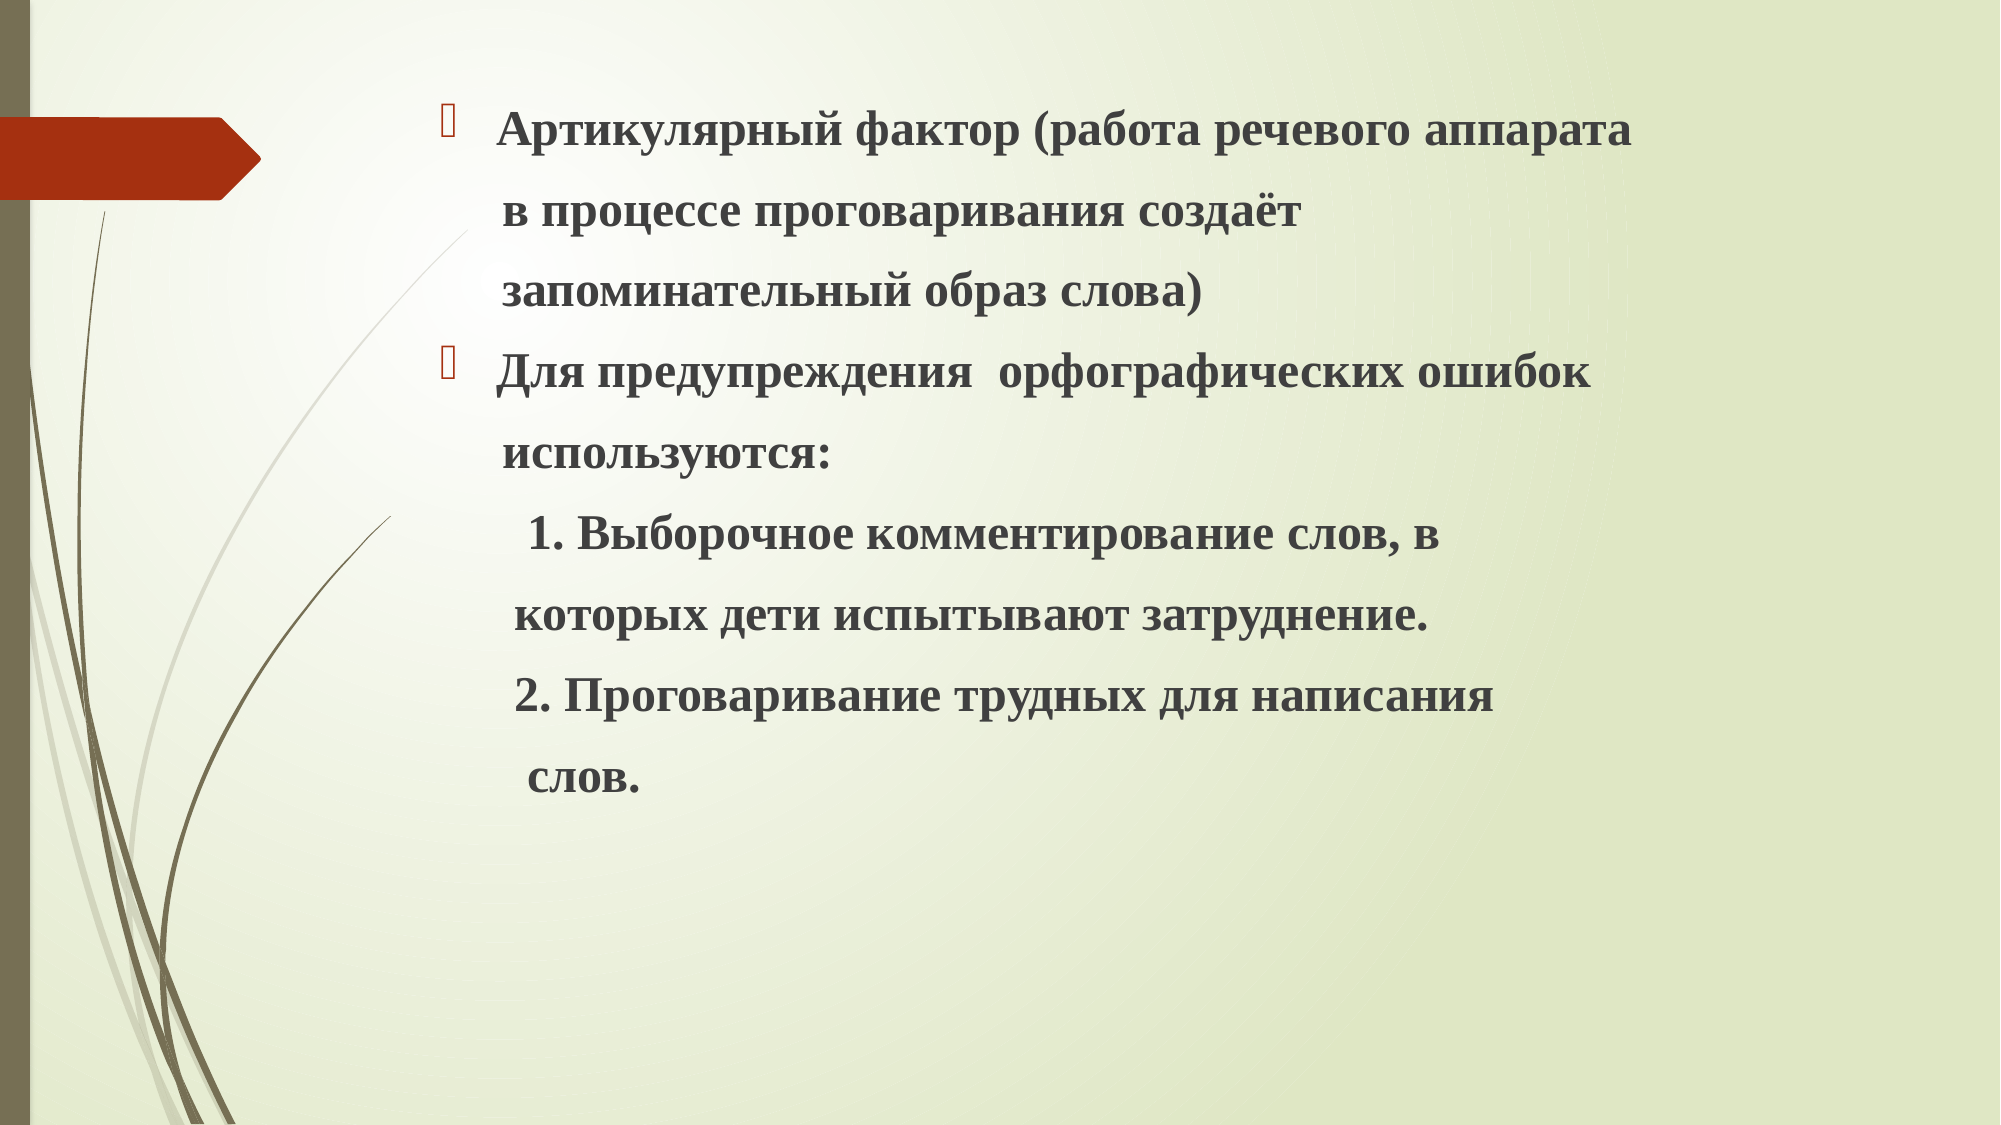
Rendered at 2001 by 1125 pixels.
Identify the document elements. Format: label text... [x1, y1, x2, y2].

list Артикулярный фактор (работа речевого аппарата в процессе проговаривания создаёт запоминательный образ слова) Для предупреждения орфографических ошибок используются: 1. Выборочное комментирование слов, в которых дети испытывают затруднение. 2. Проговаривание трудных для написания слов. [424, 87, 1888, 811]
